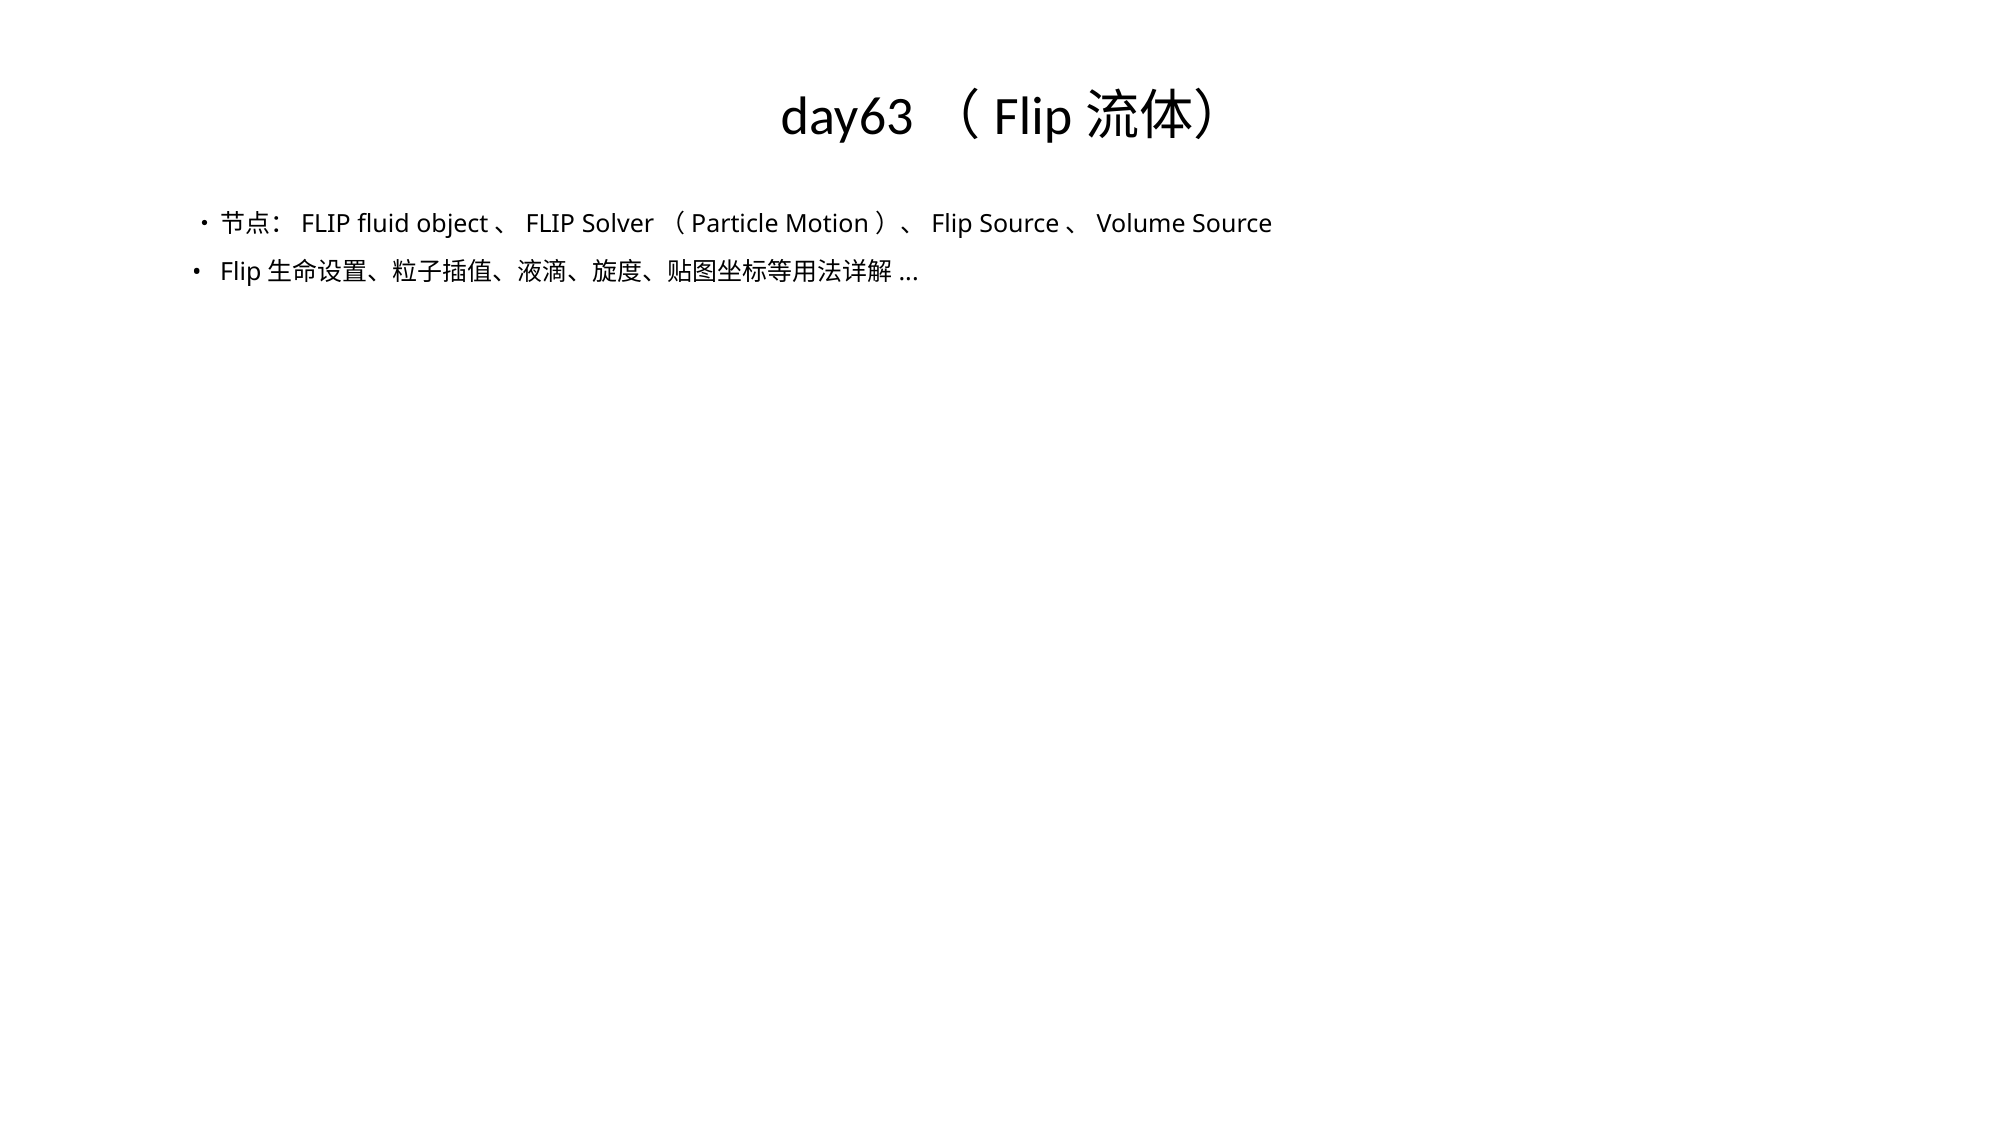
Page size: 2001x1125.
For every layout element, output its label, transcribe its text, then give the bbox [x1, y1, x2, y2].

title day63（Flip流体） [543, 41, 1486, 154]
subtitle • 节点：FLIP fluid object、FLIP Solver（Particle Motion）、Flip Source、Volume Source • Flip生命设置、粒子插值、液滴、旋度、贴图坐标等用法详解... [176, 203, 1815, 903]
